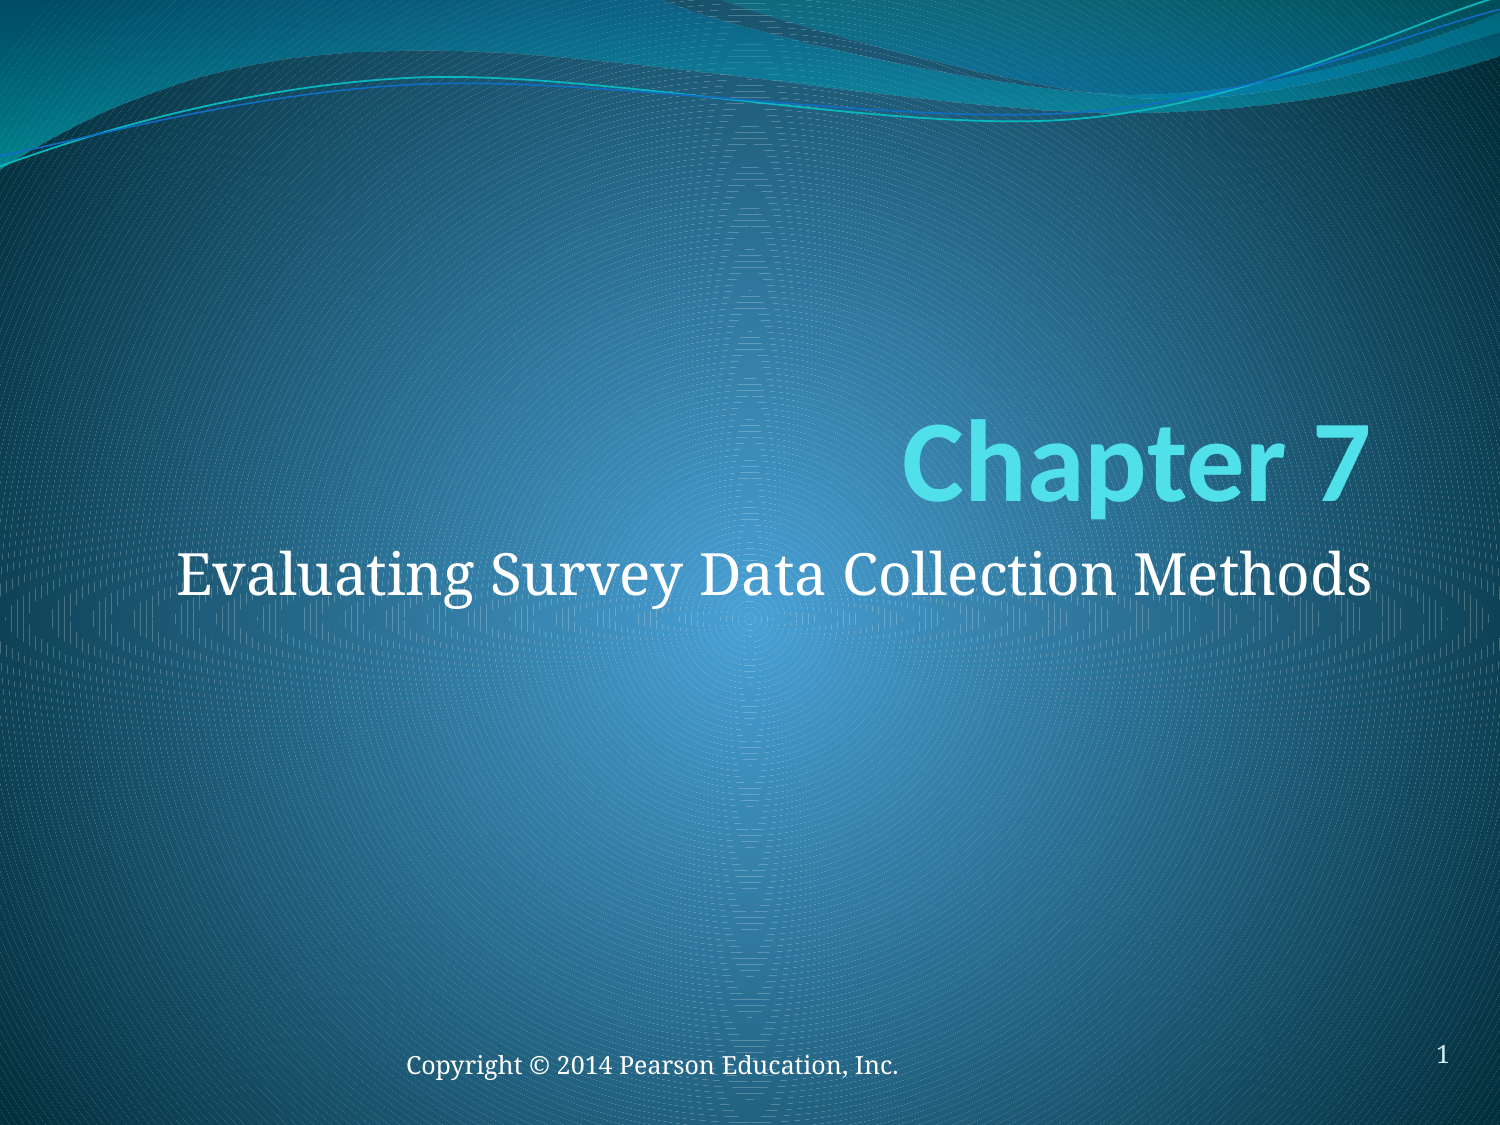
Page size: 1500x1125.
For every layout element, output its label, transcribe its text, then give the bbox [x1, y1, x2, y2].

text_box Copyright © 2014 Pearson Education, Inc. [391, 1042, 921, 1087]
title Chapter 7 [87, 224, 1376, 526]
subtitle Evaluating Survey Data Collection Methods [87, 529, 1377, 818]
text_box 1 [1325, 1012, 1450, 1073]
